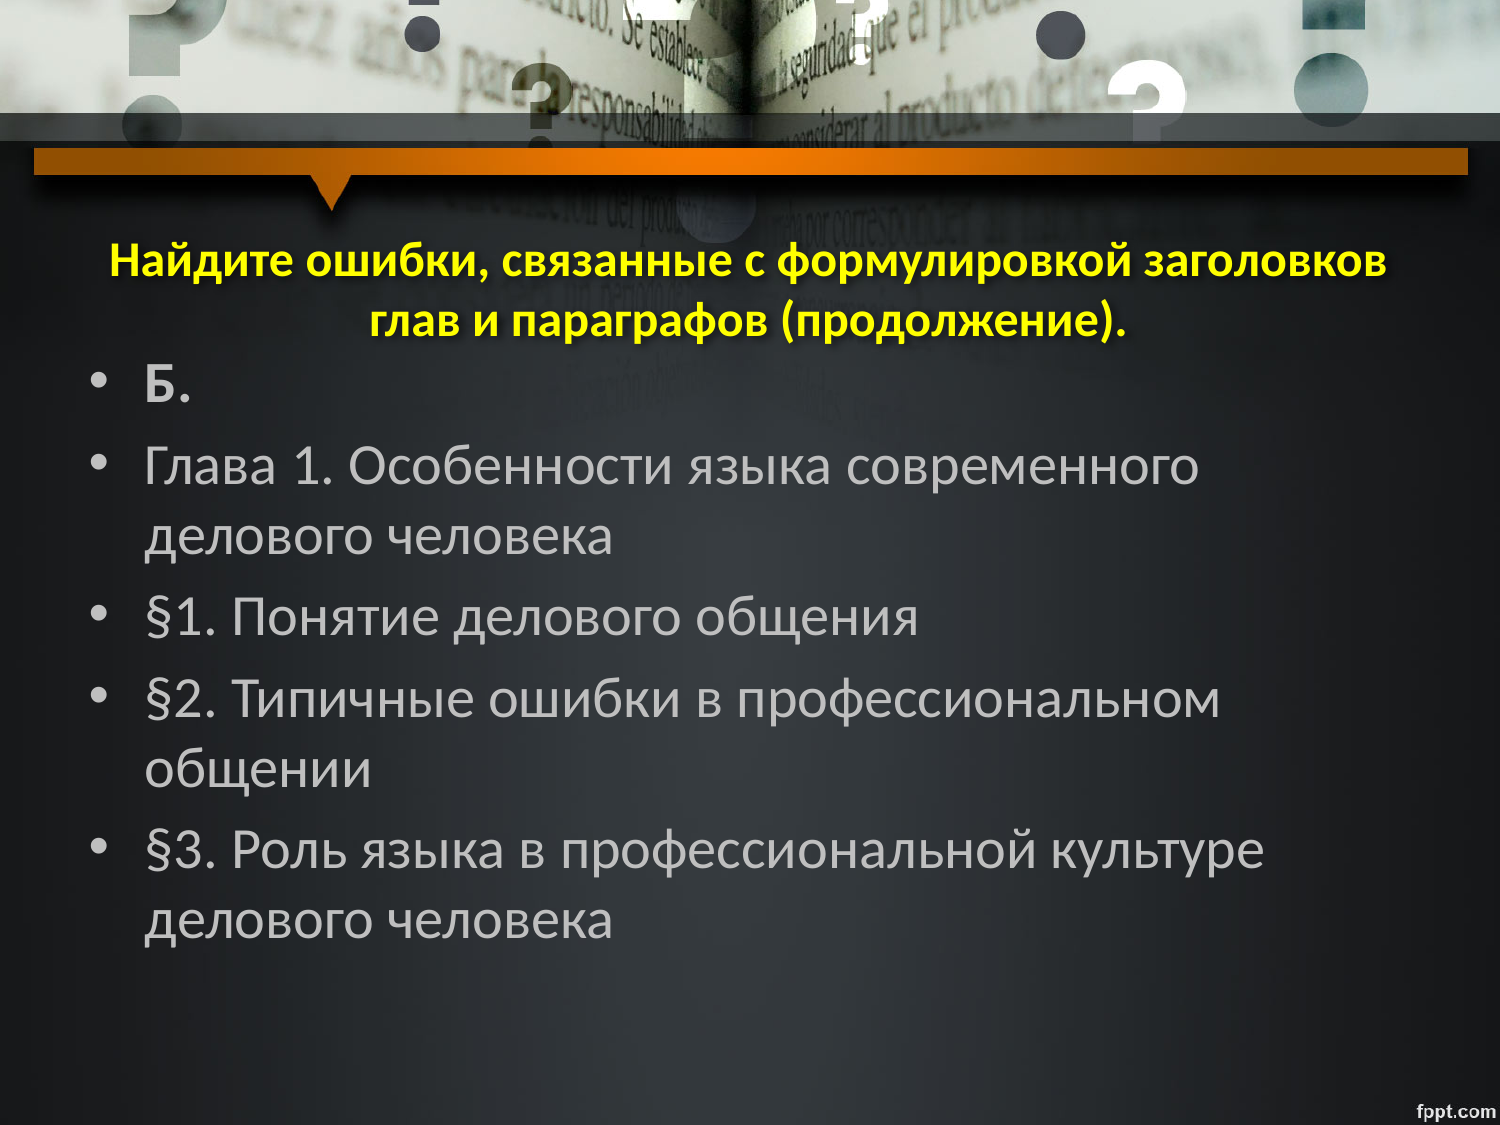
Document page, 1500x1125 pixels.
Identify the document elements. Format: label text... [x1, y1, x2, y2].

list Б. Глава 1. Особенности языка современного делового человека §1. Понятие делового общения §2. Типичные ошибки в профессиональном общении §3. Роль языка в профессиональной культуре делового человека [73, 337, 1424, 1014]
picture [0, 0, 1500, 1125]
title Найдите ошибки, связанные с формулировкой заголовков глав и параграфов (продолжение). [73, 236, 1424, 337]
